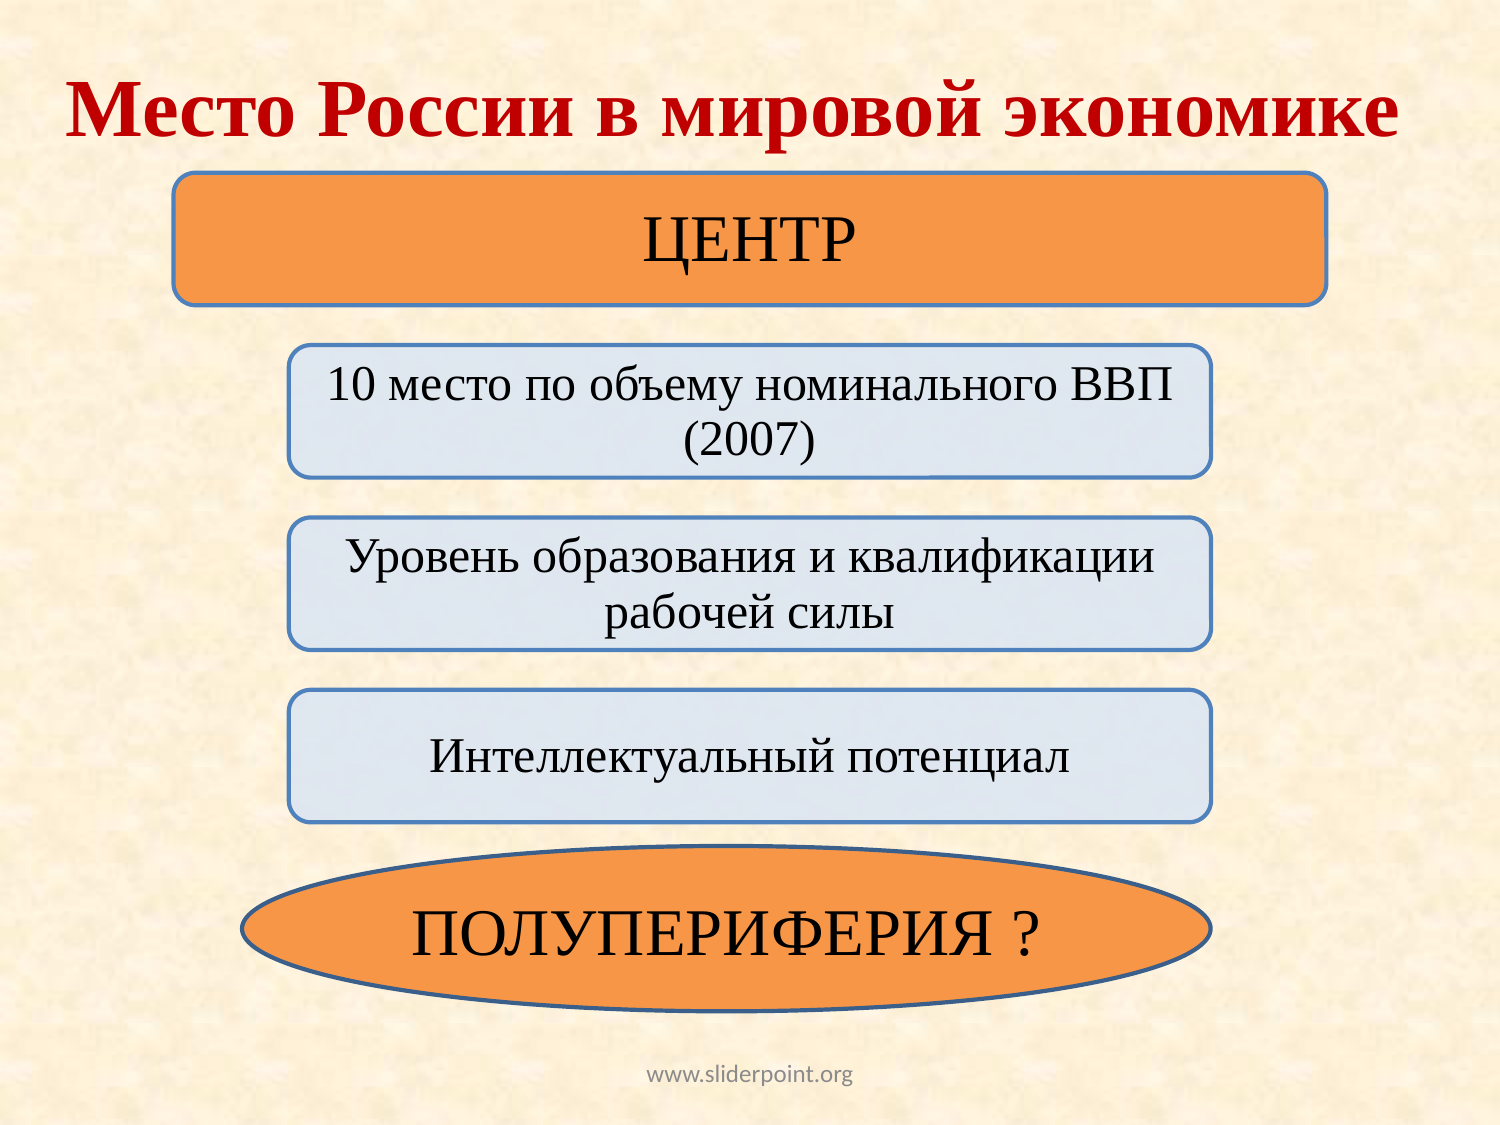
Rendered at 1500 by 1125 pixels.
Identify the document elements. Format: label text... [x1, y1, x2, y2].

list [29, 172, 1471, 823]
footer www.sliderpoint.org [512, 1042, 988, 1103]
text_box ПОЛУПЕРИФЕРИЯ ? [239, 843, 1213, 1014]
title Место России в мировой экономике [41, 45, 1425, 161]
picture [0, 0, 1500, 1125]
